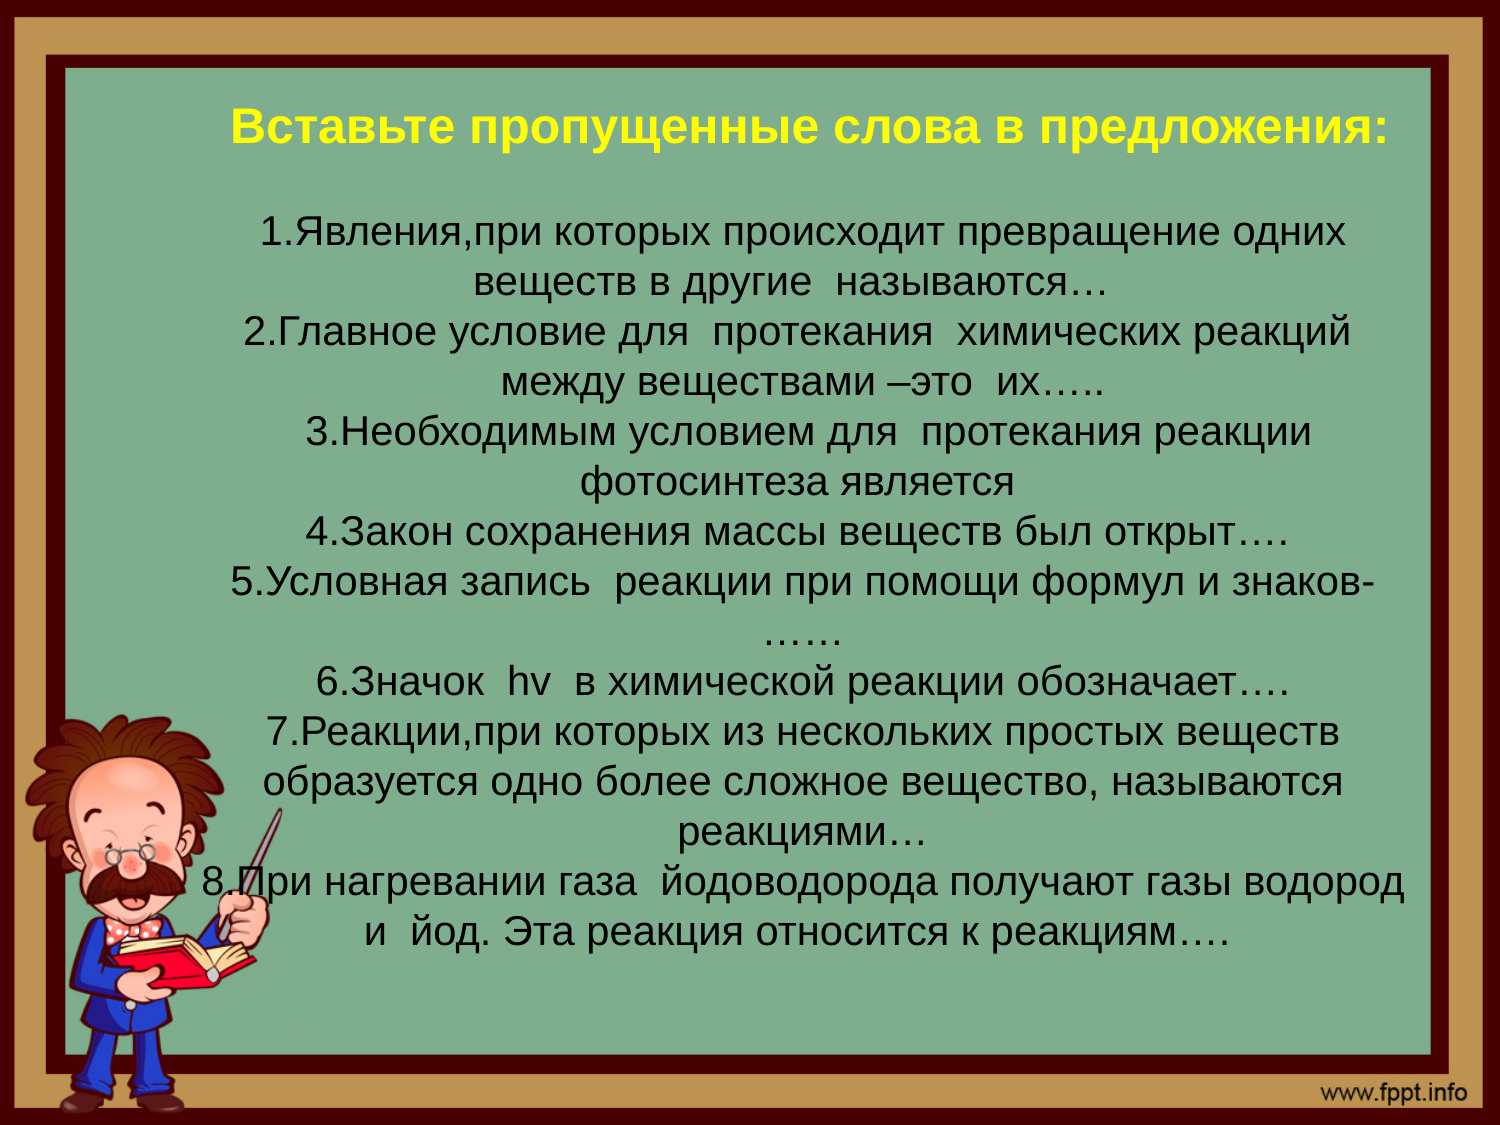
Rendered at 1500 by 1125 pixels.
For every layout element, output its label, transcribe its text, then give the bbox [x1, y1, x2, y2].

text_box Вставьте пропущенные слова в предложения: 1.Явления,при которых происходит превращение одних веществ в другие называются… 2.Главное условие для протекания химических реакций между веществами –это их….. 3.Необходимым условием для протекания реакции фотосинтеза является 4.Закон сохранения массы веществ был открыт…. 5.Условная запись реакции при помощи формул и знаков-…… 6.Значок hv в химической реакции обозначает…. 7.Реакции,при которых из нескольких простых веществ образуется одно более сложное вещество, называются реакциями… 8.При нагревании газа йодоводорода получают газы водород и йод. Эта реакция относится к реакциям…. [182, 0, 1424, 962]
picture [0, 0, 1500, 1125]
